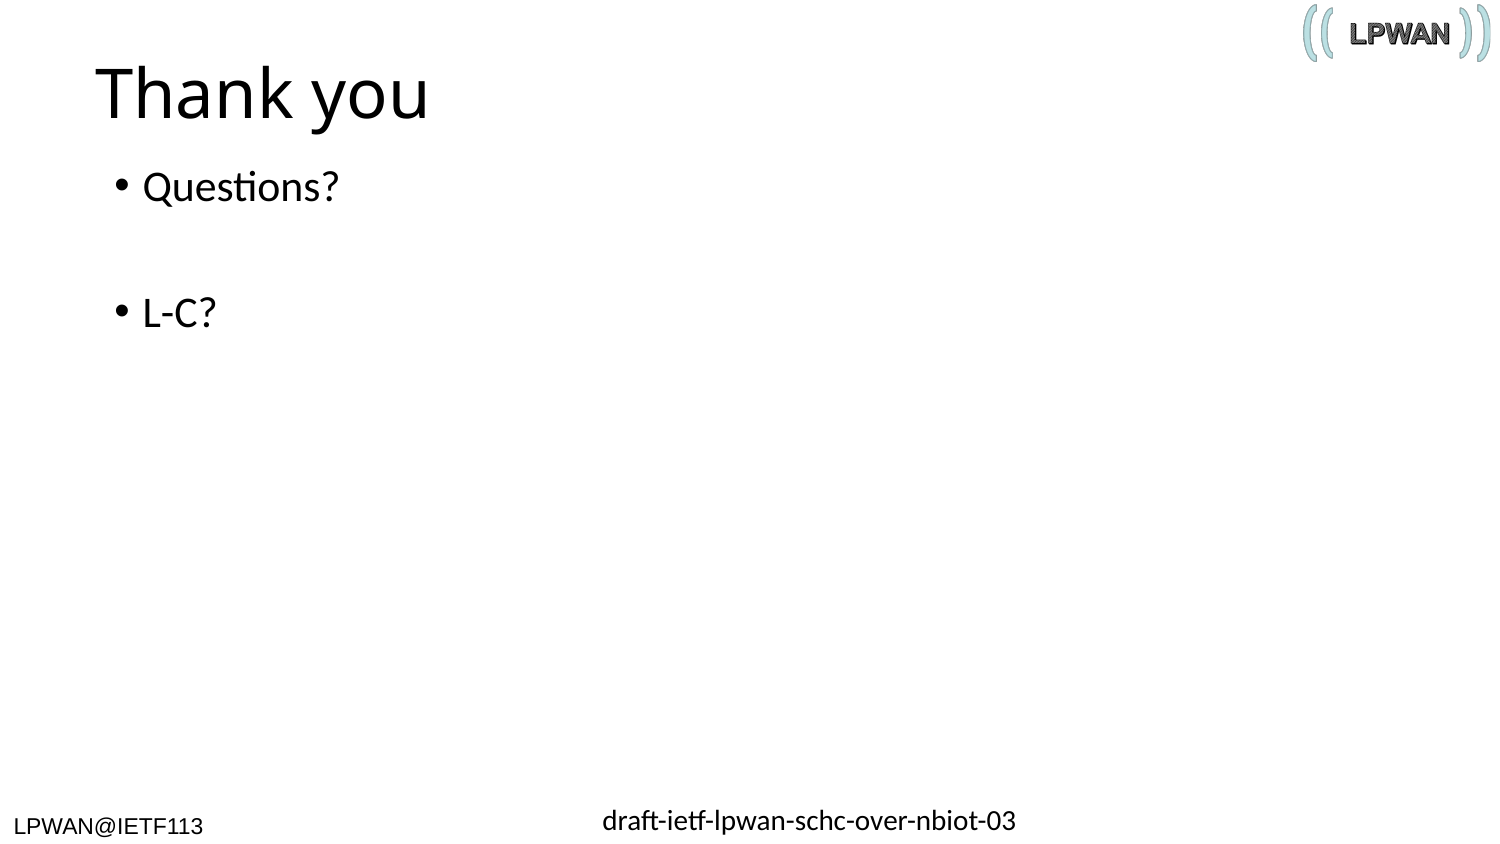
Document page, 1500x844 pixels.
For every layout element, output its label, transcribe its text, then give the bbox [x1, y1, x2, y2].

list Questions? L-C? [103, 157, 1397, 760]
title Thank you [84, 14, 1378, 178]
text_box draft-ietf-lpwan-schc-over-nbiot-03 [587, 793, 1032, 844]
picture [1303, 4, 1491, 62]
